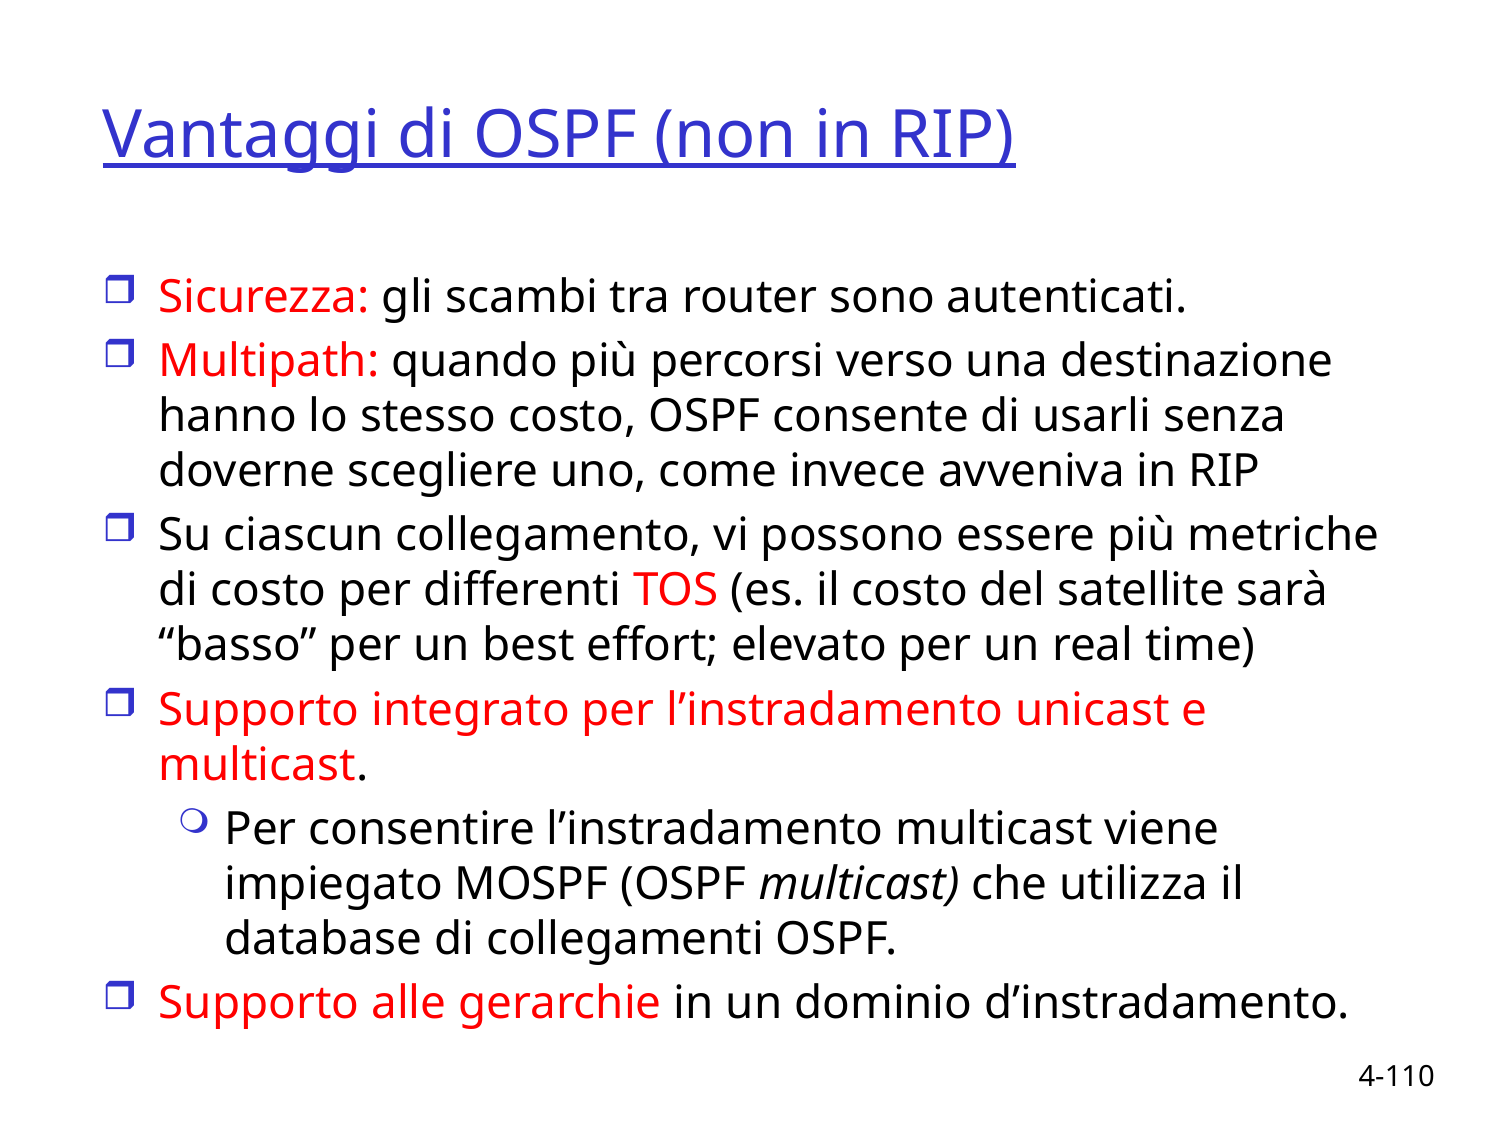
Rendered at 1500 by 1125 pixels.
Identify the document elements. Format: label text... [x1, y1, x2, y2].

list Sicurezza: gli scambi tra router sono autenticati. Multipath: quando più percorsi verso una destinazione hanno lo stesso costo, OSPF consente di usarli senza doverne scegliere uno, come invece avveniva in RIP Su ciascun collegamento, vi possono essere più metriche di costo per differenti TOS (es. il costo del satellite sarà “basso” per un best effort; elevato per un real time) Supporto integrato per l’instradamento unicast e multicast. Per consentire l’instradamento multicast viene impiegato MOSPF (OSPF multicast) che utilizza il database di collegamenti OSPF. Supporto alle gerarchie in un dominio d’instradamento. [87, 259, 1438, 1060]
title Vantaggi di OSPF (non in RIP) [87, 37, 1363, 226]
slide_number 4-110 [1338, 1049, 1451, 1125]
